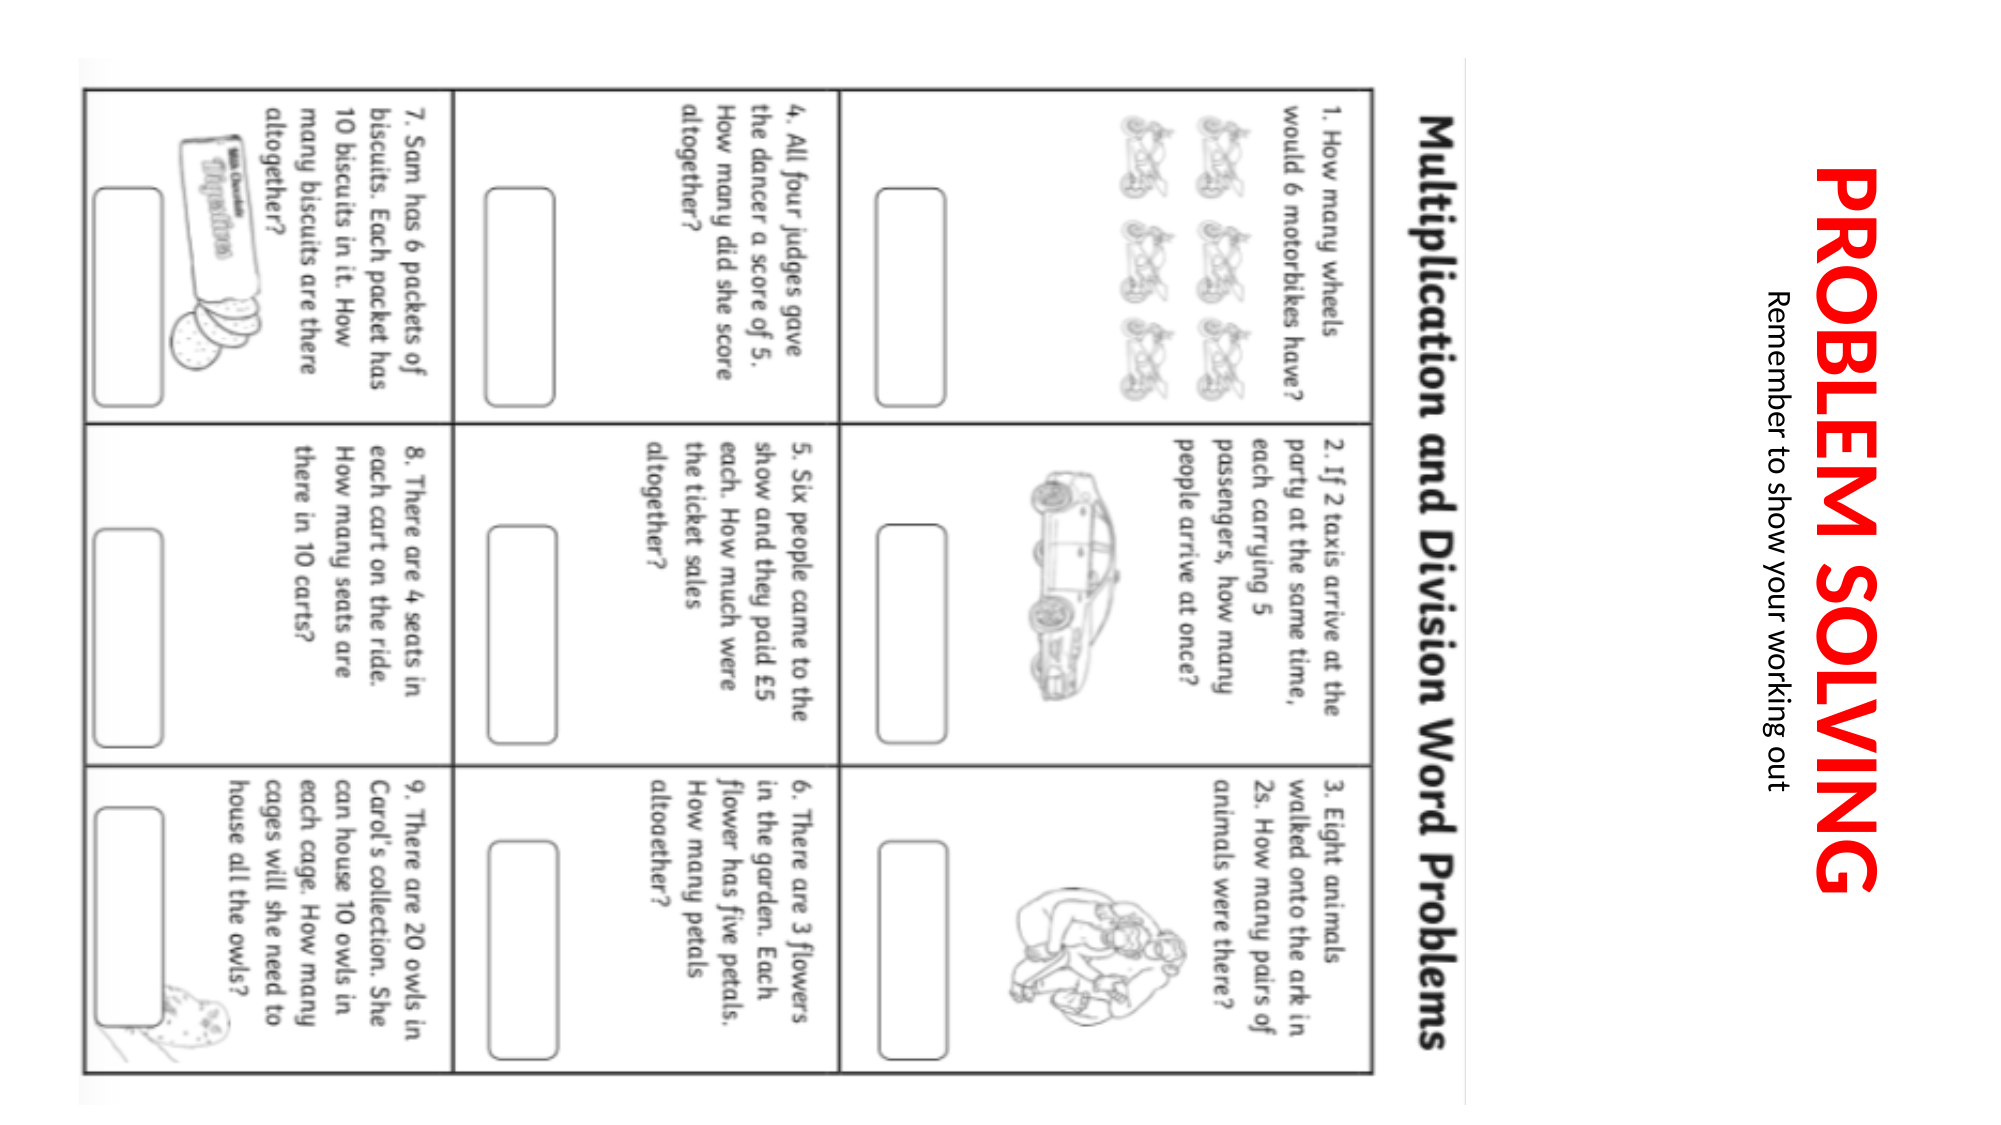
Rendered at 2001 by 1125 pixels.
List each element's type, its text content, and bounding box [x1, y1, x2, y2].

title PROBLEM SOLVING Remember to show your working out [1720, 102, 1938, 980]
picture [78, 0, 1466, 1125]
